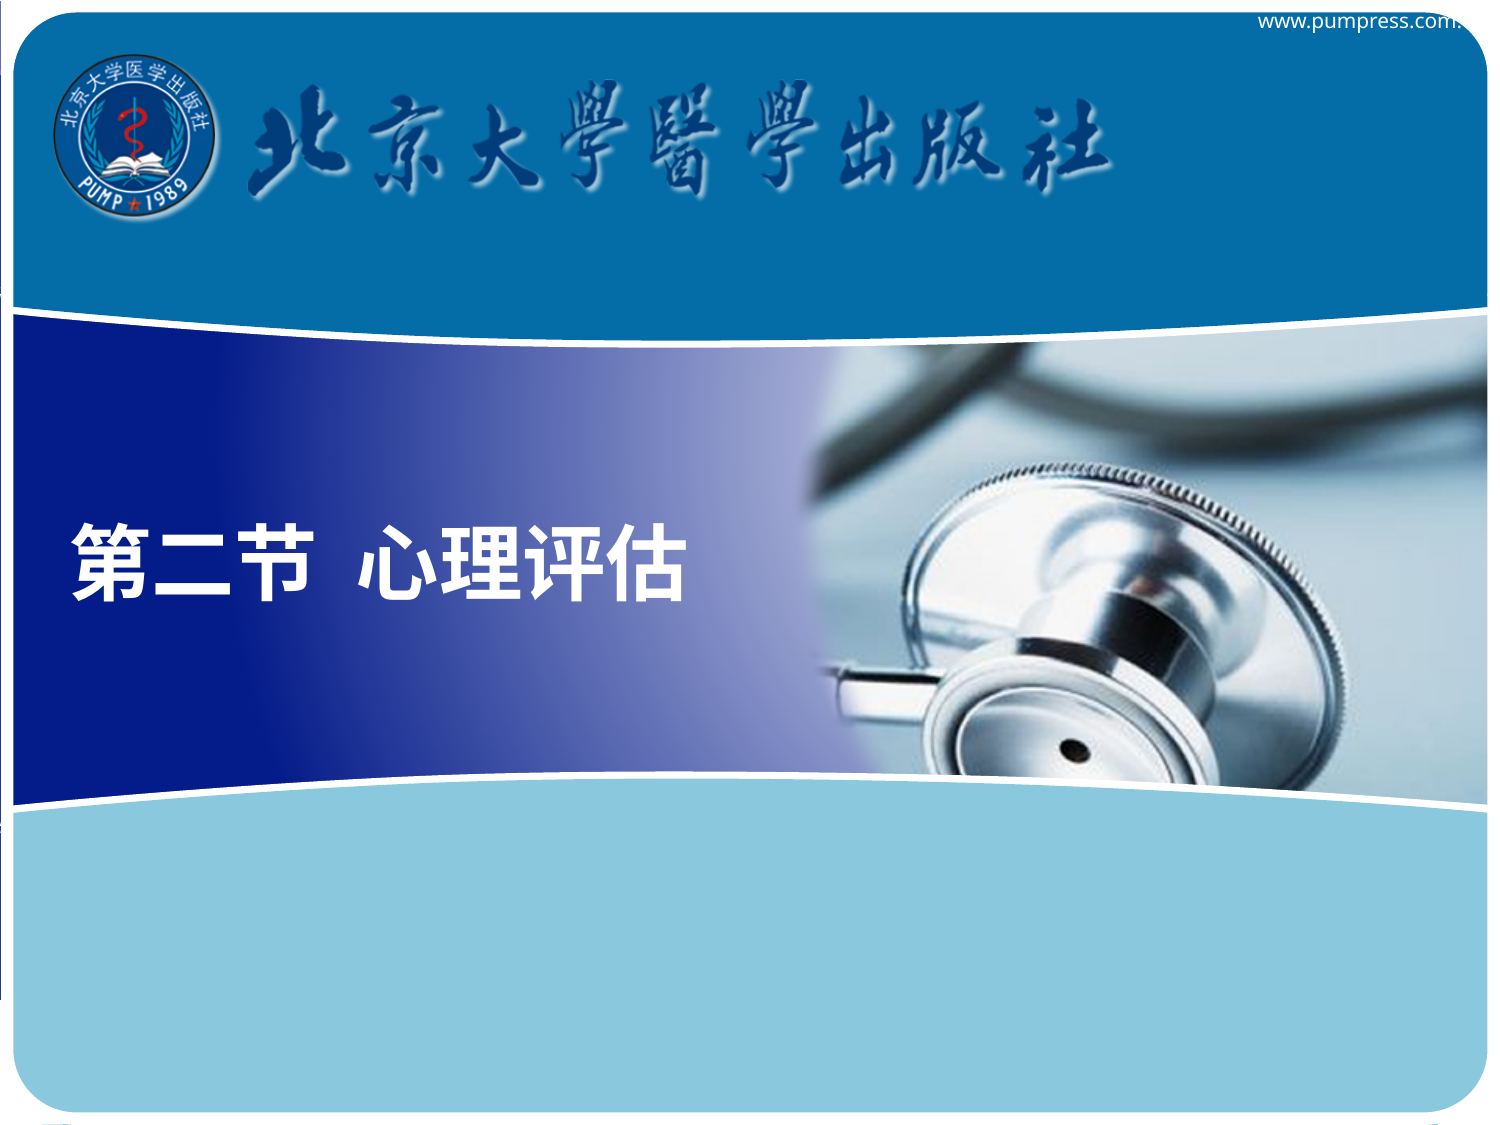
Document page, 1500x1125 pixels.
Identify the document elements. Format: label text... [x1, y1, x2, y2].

picture [53, 54, 1117, 225]
picture [14, 315, 1487, 805]
slide_number www.pumpress.com.cn [1062, 0, 1500, 38]
title 第二节 心理评估 [52, 373, 904, 749]
